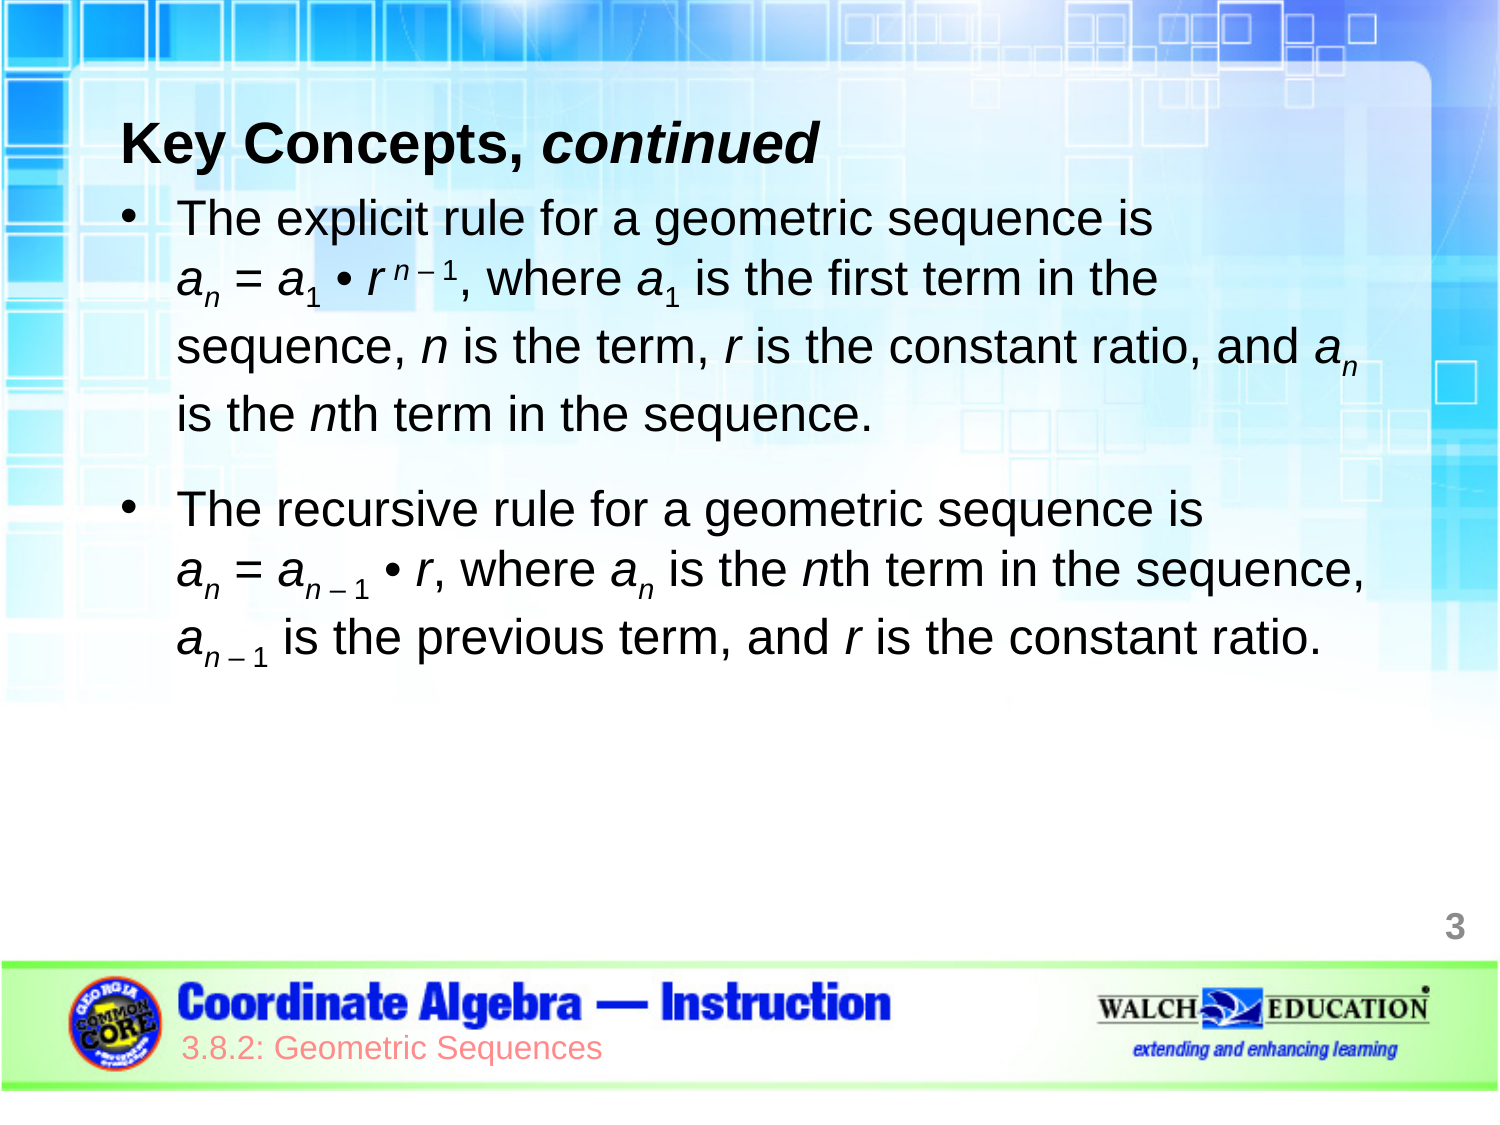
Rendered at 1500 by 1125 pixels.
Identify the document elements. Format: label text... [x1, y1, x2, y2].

slide_number 3 [1361, 901, 1481, 949]
footer 3.8.2: Geometric Sequences [166, 1024, 1080, 1069]
picture [1, 0, 1500, 1091]
subtitle Key Concepts, continued The explicit rule for a geometric sequence is an = a1 • r n – 1, where a1 is the first term in the sequence, n is the term, r is the constant ratio, and an is the nth term in the sequence. The recursive rule for a geometric sequence is an = an – 1 • r, where an is the nth term in the sequence, an – 1 is the previous term, and r is the constant ratio. [105, 97, 1413, 918]
